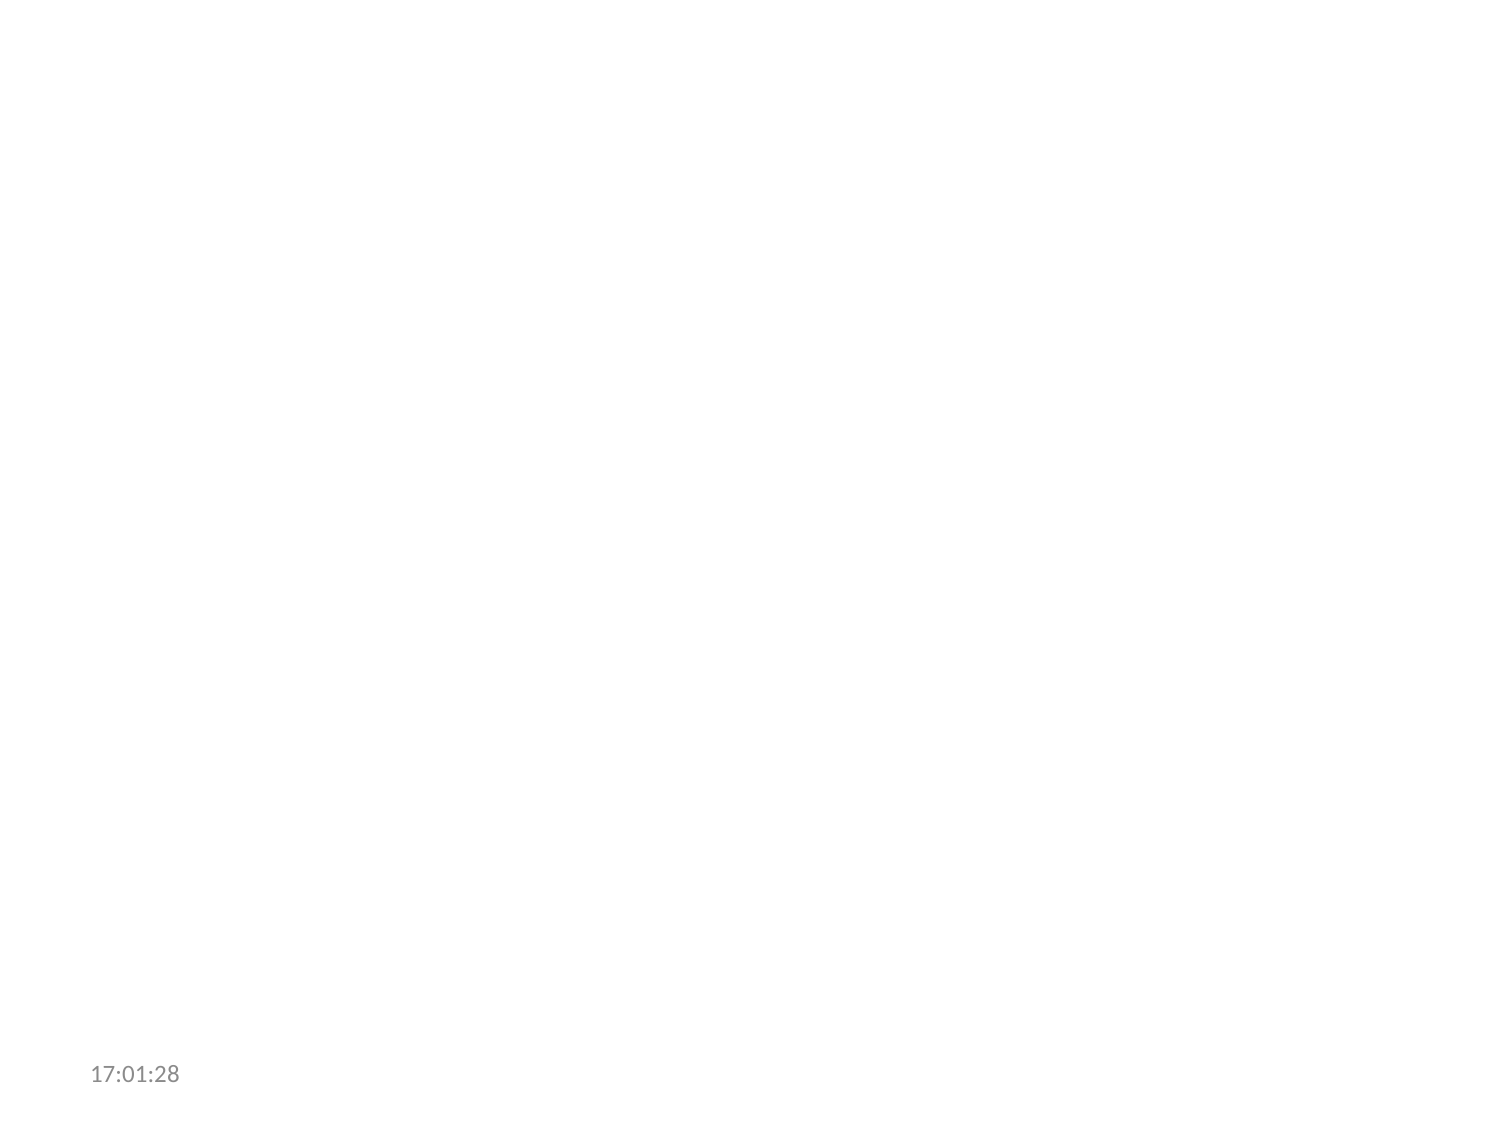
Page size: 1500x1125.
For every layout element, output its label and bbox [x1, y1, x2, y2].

slide_number [75, 1042, 425, 1103]
